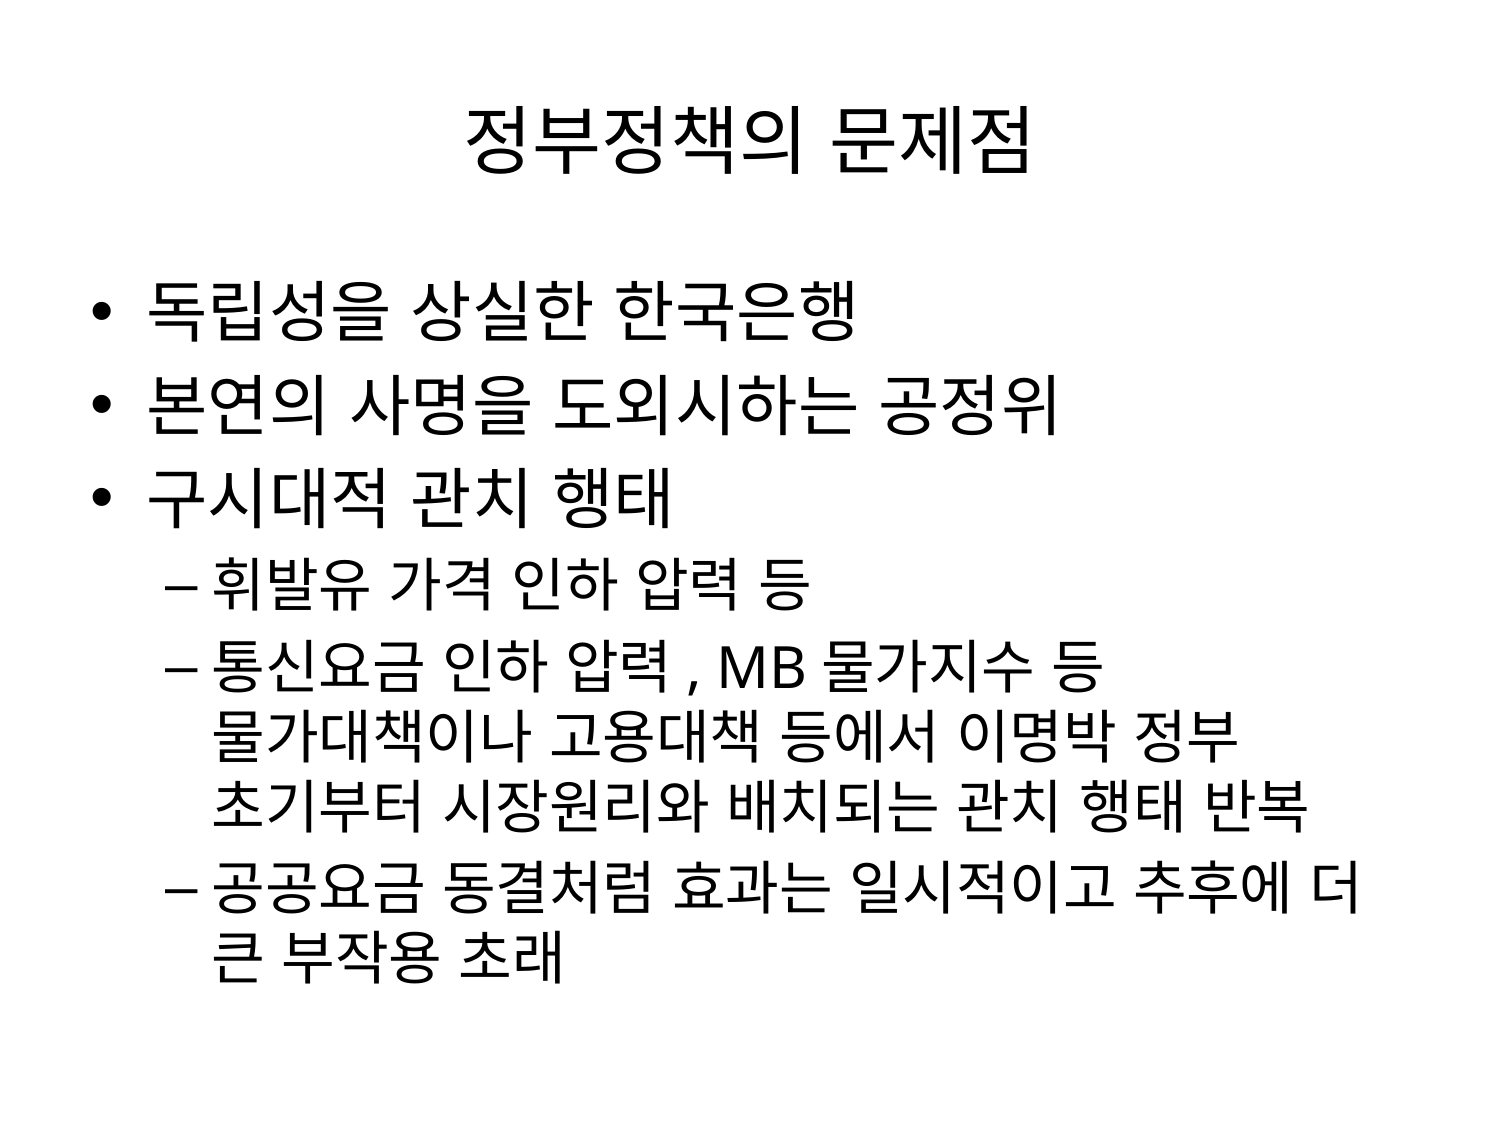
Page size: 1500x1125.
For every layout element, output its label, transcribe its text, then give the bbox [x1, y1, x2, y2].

title 정부정책의 문제점 [75, 45, 1425, 233]
list 독립성을 상실한 한국은행 본연의 사명을 도외시하는 공정위 구시대적 관치 행태 휘발유 가격 인하 압력 등 통신요금 인하 압력, MB물가지수 등 물가대책이나 고용대책 등에서 이명박 정부 초기부터 시장원리와 배치되는 관치 행태 반복 공공요금 동결처럼 효과는 일시적이고 추후에 더 큰 부작용 초래 [75, 262, 1425, 1005]
